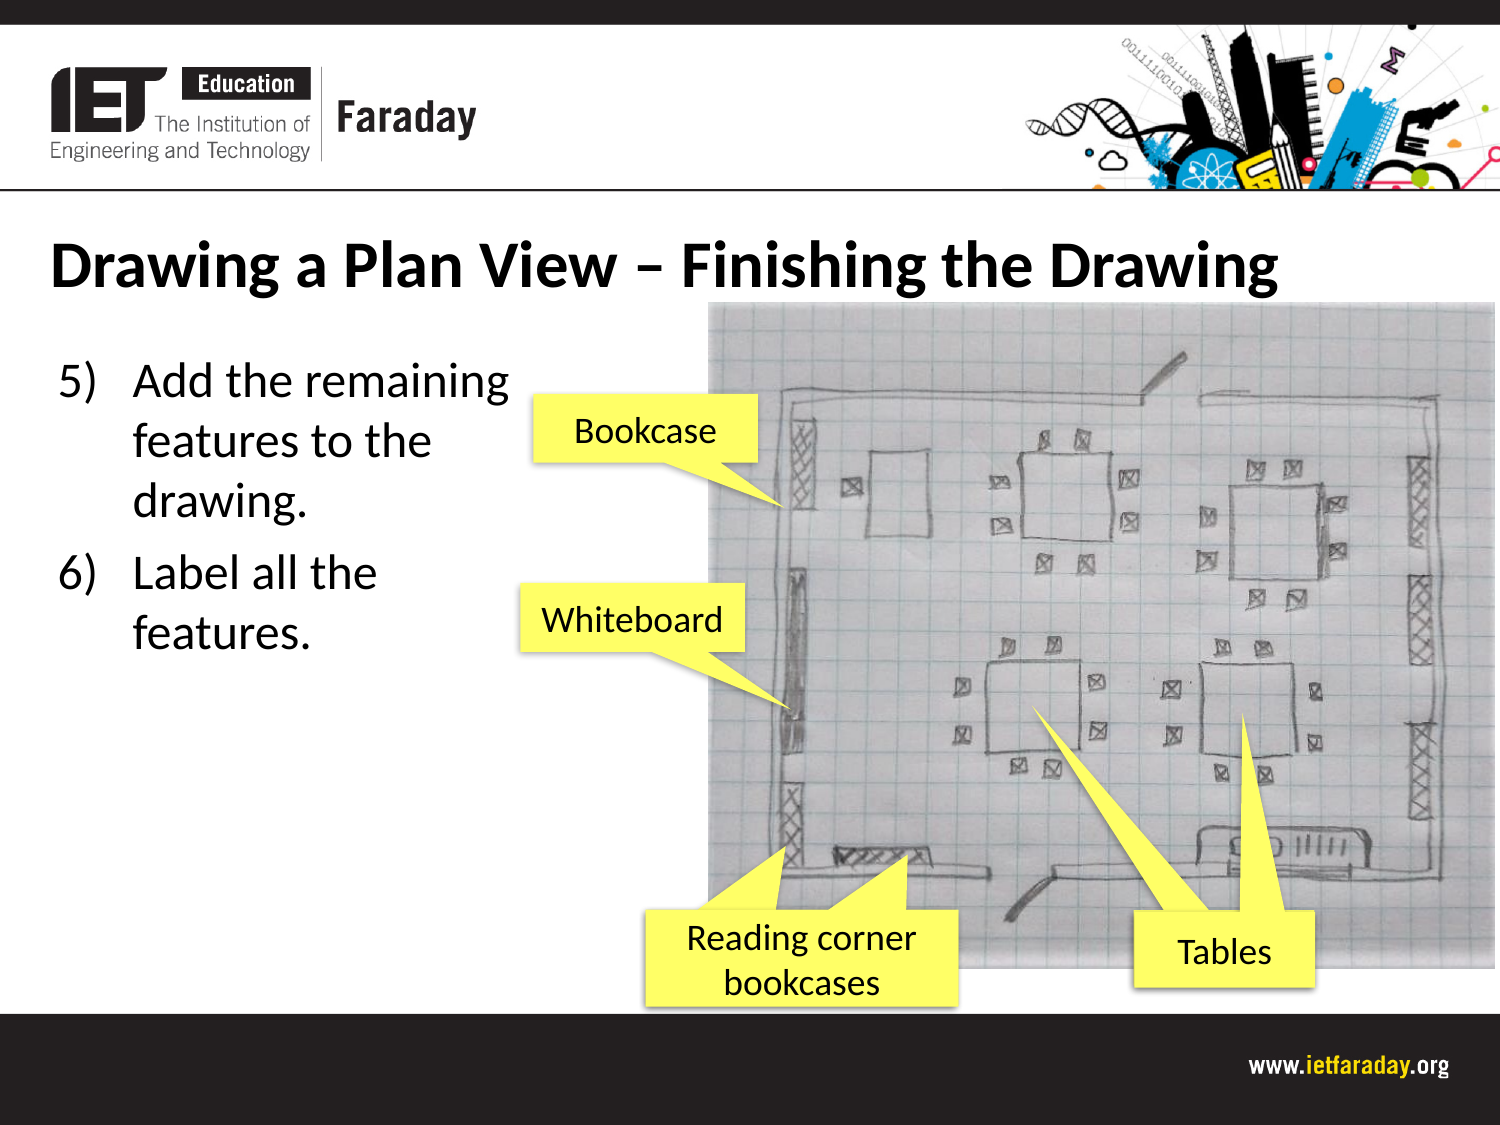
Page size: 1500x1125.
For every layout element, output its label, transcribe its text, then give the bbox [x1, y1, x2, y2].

text_box Whiteboard [534, 582, 703, 674]
text_box Drawing a Plan View – Finishing the Drawing [35, 212, 1494, 308]
text_box Add the remaining features to the drawing. Label all the features. [42, 339, 534, 667]
text_box Tables [1133, 978, 1316, 989]
text_box Bookcase [534, 393, 703, 479]
text_box Reading corner bookcases [644, 909, 960, 1008]
picture [0, 0, 1500, 1125]
